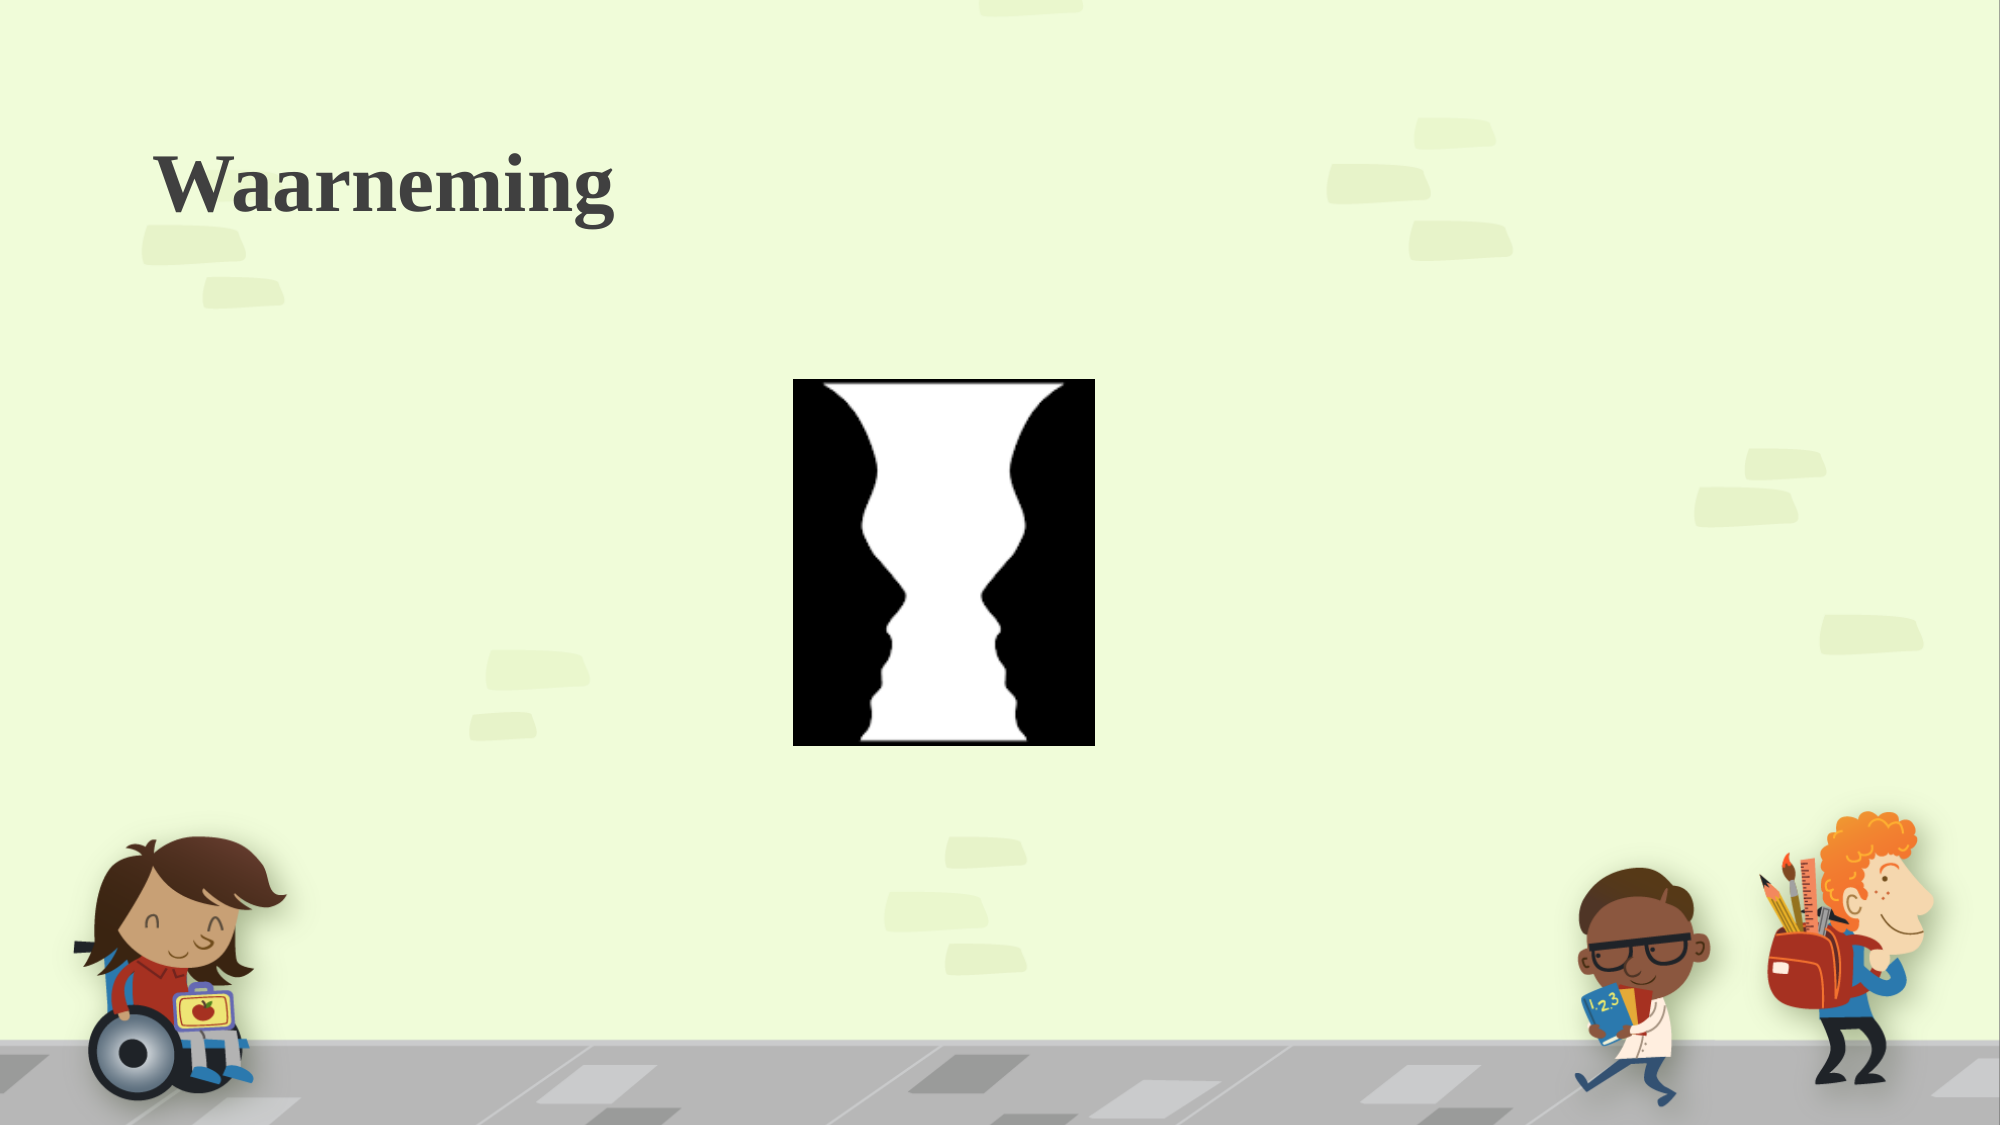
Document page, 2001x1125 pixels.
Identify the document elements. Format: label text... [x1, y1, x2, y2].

picture [0, 0, 2000, 1125]
title Waarneming [137, 59, 1750, 238]
